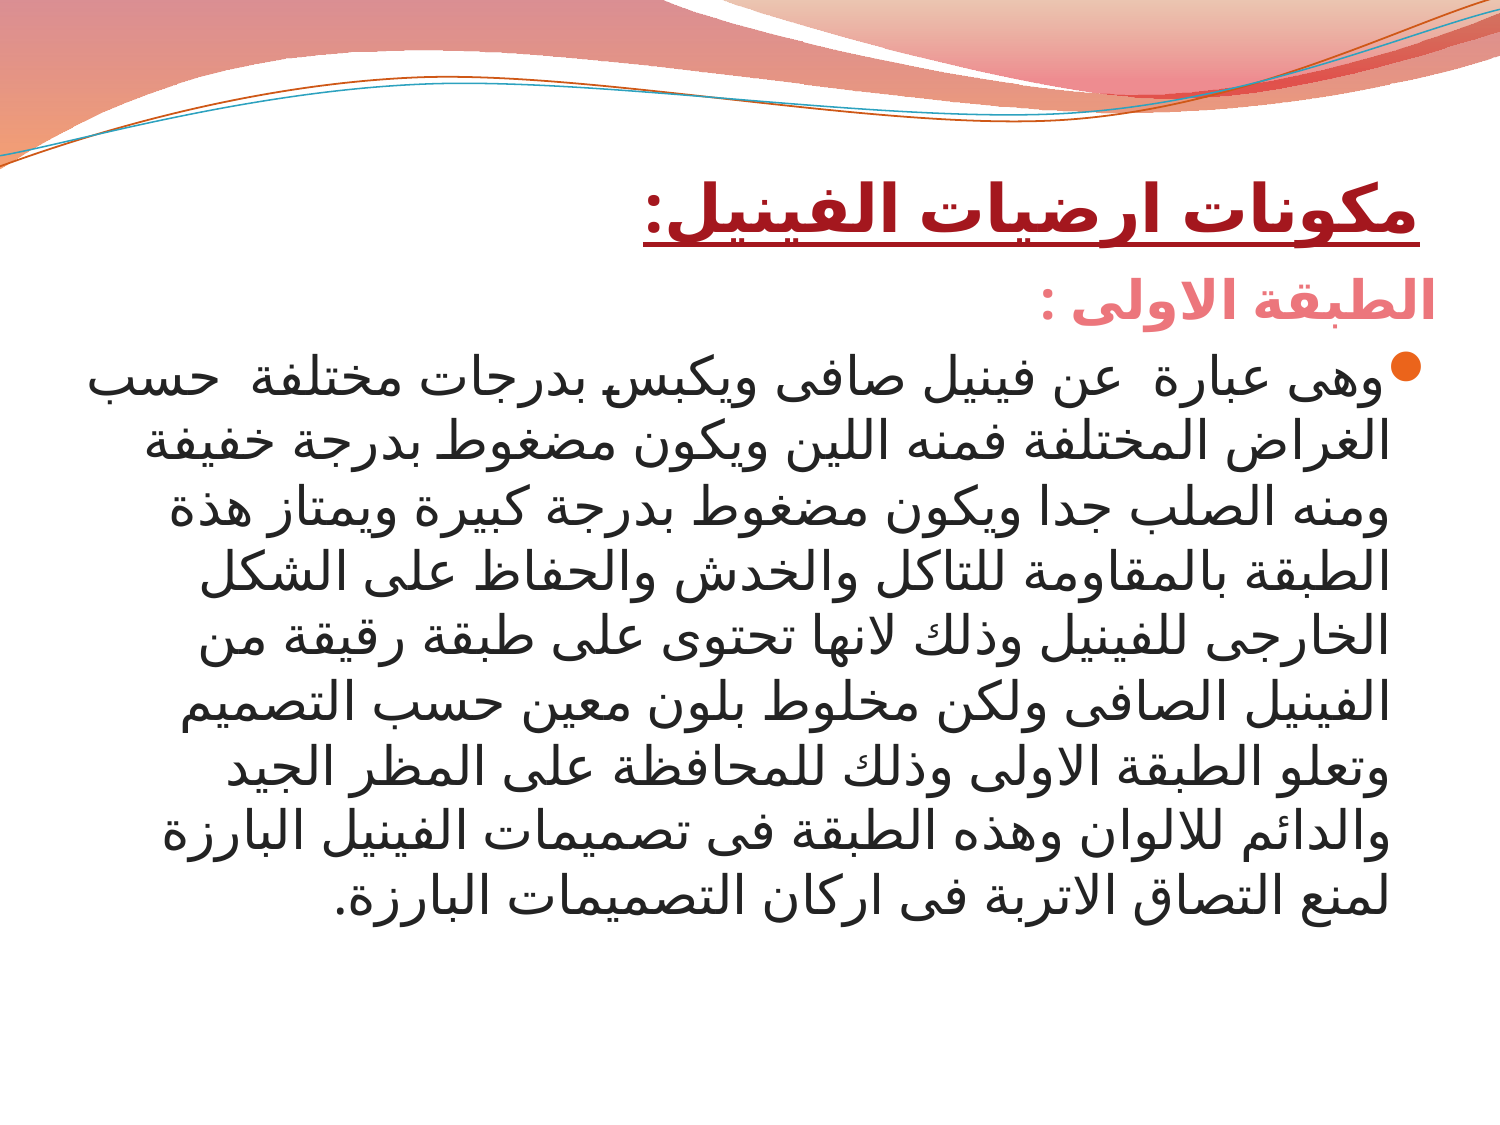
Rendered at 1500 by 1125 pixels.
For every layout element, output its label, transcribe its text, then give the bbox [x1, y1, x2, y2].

list الطبقة الاولى : وهى عبارة عن فينيل صافى ويكبس بدرجات مختلفة حسب الغراض المختلفة فمنه اللين ويكون مضغوط بدرجة خفيفة ومنه الصلب جدا ويكون مضغوط بدرجة كبيرة ويمتاز هذة الطبقة بالمقاومة للتاكل والخدش والحفاظ على الشكل الخارجى للفينيل وذلك لانها تحتوى على طبقة رقيقة من الفينيل الصافى ولكن مخلوط بلون معين حسب التصميم وتعلو الطبقة الاولى وذلك للمحافظة على المظر الجيد والدائم للالوان وهذه الطبقة فى تصميمات الفينيل البارزة لمنع التصاق الاتربة فى اركان التصميمات البارزة. [70, 257, 1454, 1079]
title مكونات ارضيات الفينيل: [70, 58, 1421, 247]
